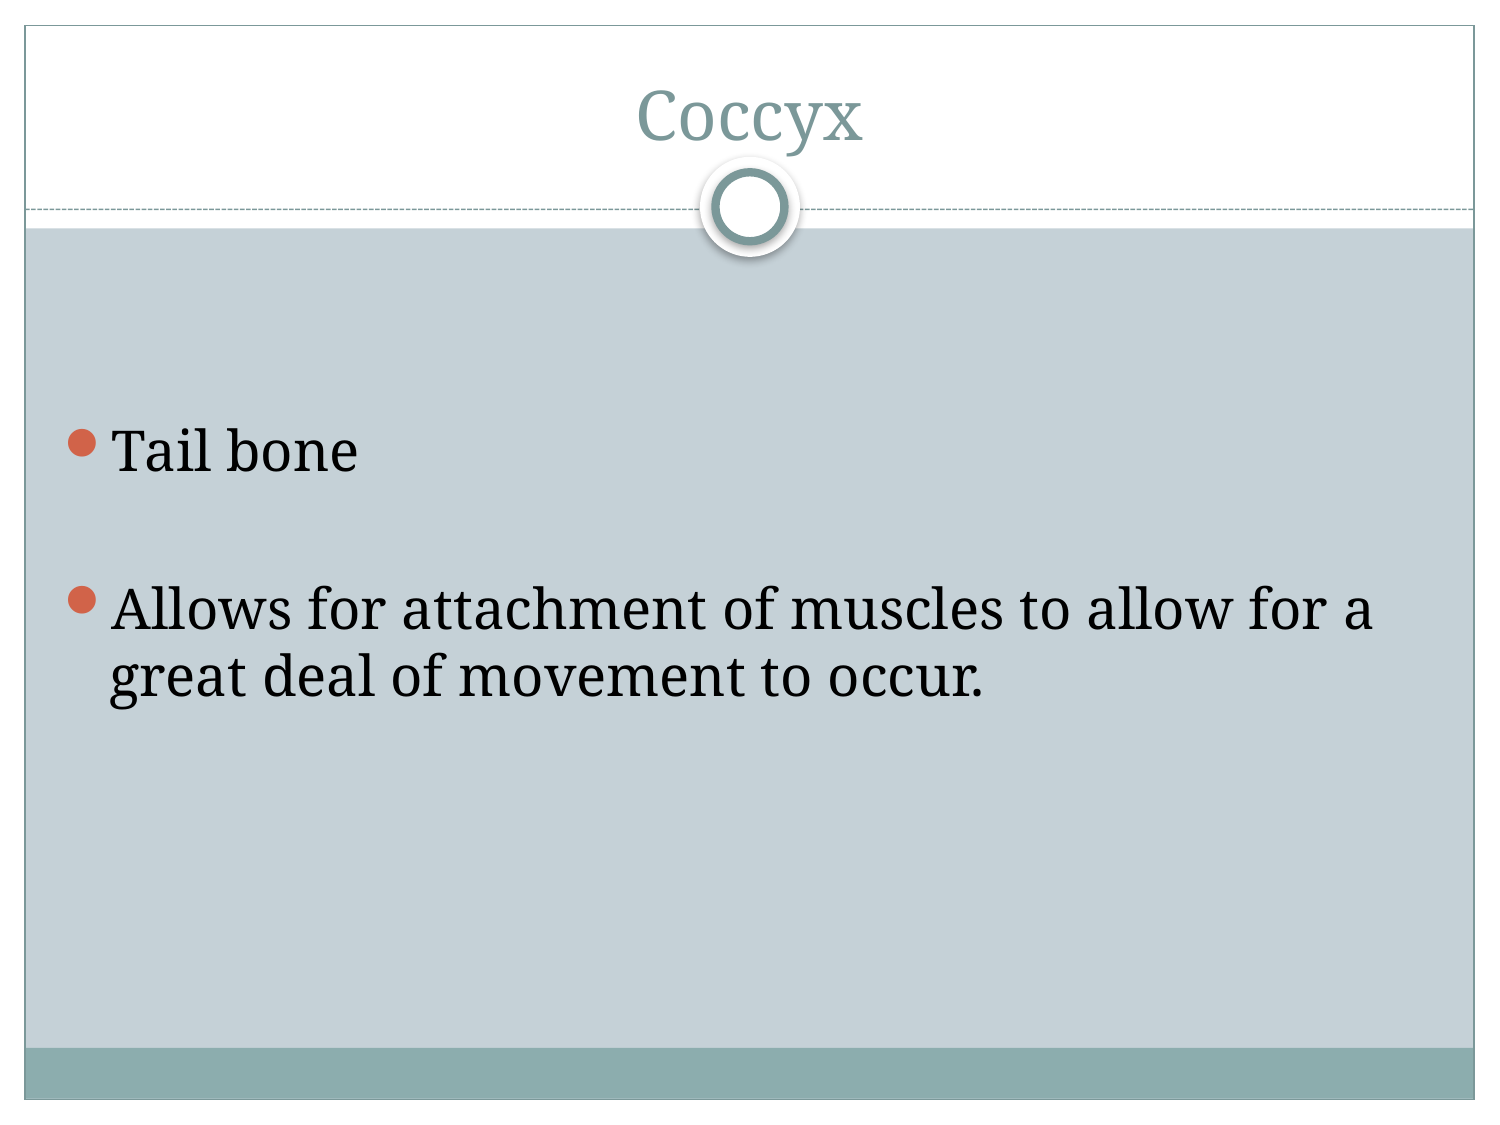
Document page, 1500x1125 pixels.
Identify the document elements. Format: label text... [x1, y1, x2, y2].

title Coccyx [49, 37, 1450, 162]
list Tail bone Allows for attachment of muscles to allow for a great deal of movement to occur. [49, 250, 1445, 1001]
